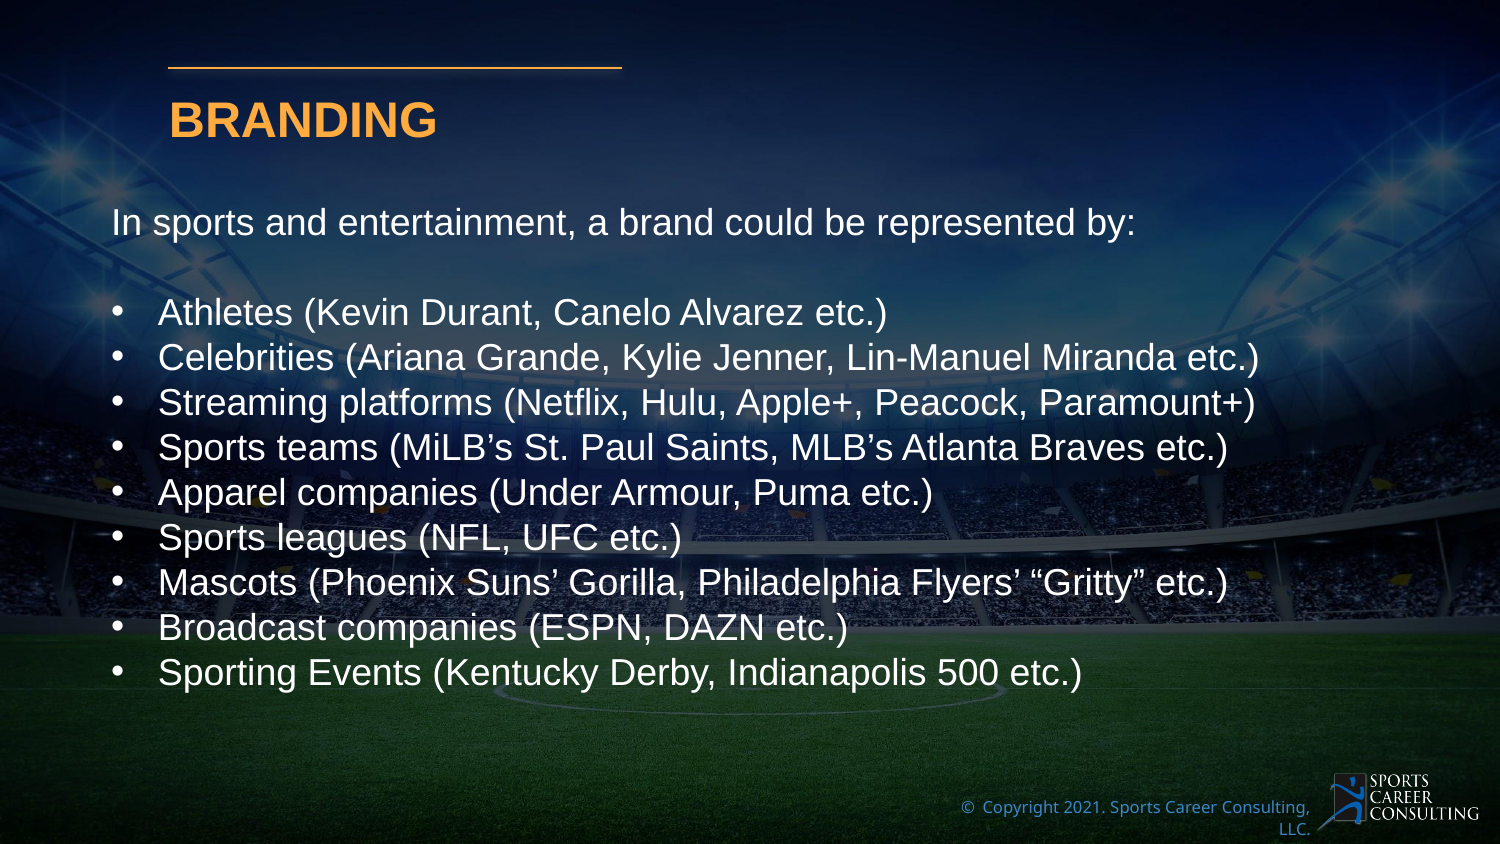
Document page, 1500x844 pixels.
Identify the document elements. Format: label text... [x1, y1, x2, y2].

title BRANDING [153, 72, 914, 228]
picture [0, 0, 1500, 844]
subtitle In sports and entertainment, a brand could be represented by: Athletes (Kevin Durant, Canelo Alvarez etc.) Celebrities (Ariana Grande, Kylie Jenner, Lin-Manuel Miranda etc.) Streaming platforms (Netflix, Hulu, Apple+, Peacock, Paramount+) Sports teams (MiLB’s St. Paul Saints, MLB’s Atlanta Braves etc.) Apparel companies (Under Armour, Puma etc.) Sports leagues (NFL, UFC etc.) Mascots (Phoenix Suns’ Gorilla, Philadelphia Flyers’ “Gritty” etc.) Broadcast companies (ESPN, DAZN etc.) Sporting Events (Kentucky Derby, Indianapolis 500 etc.) [96, 182, 1362, 519]
text_box © Copyright 2021. Sports Career Consulting, LLC. [914, 769, 1326, 844]
